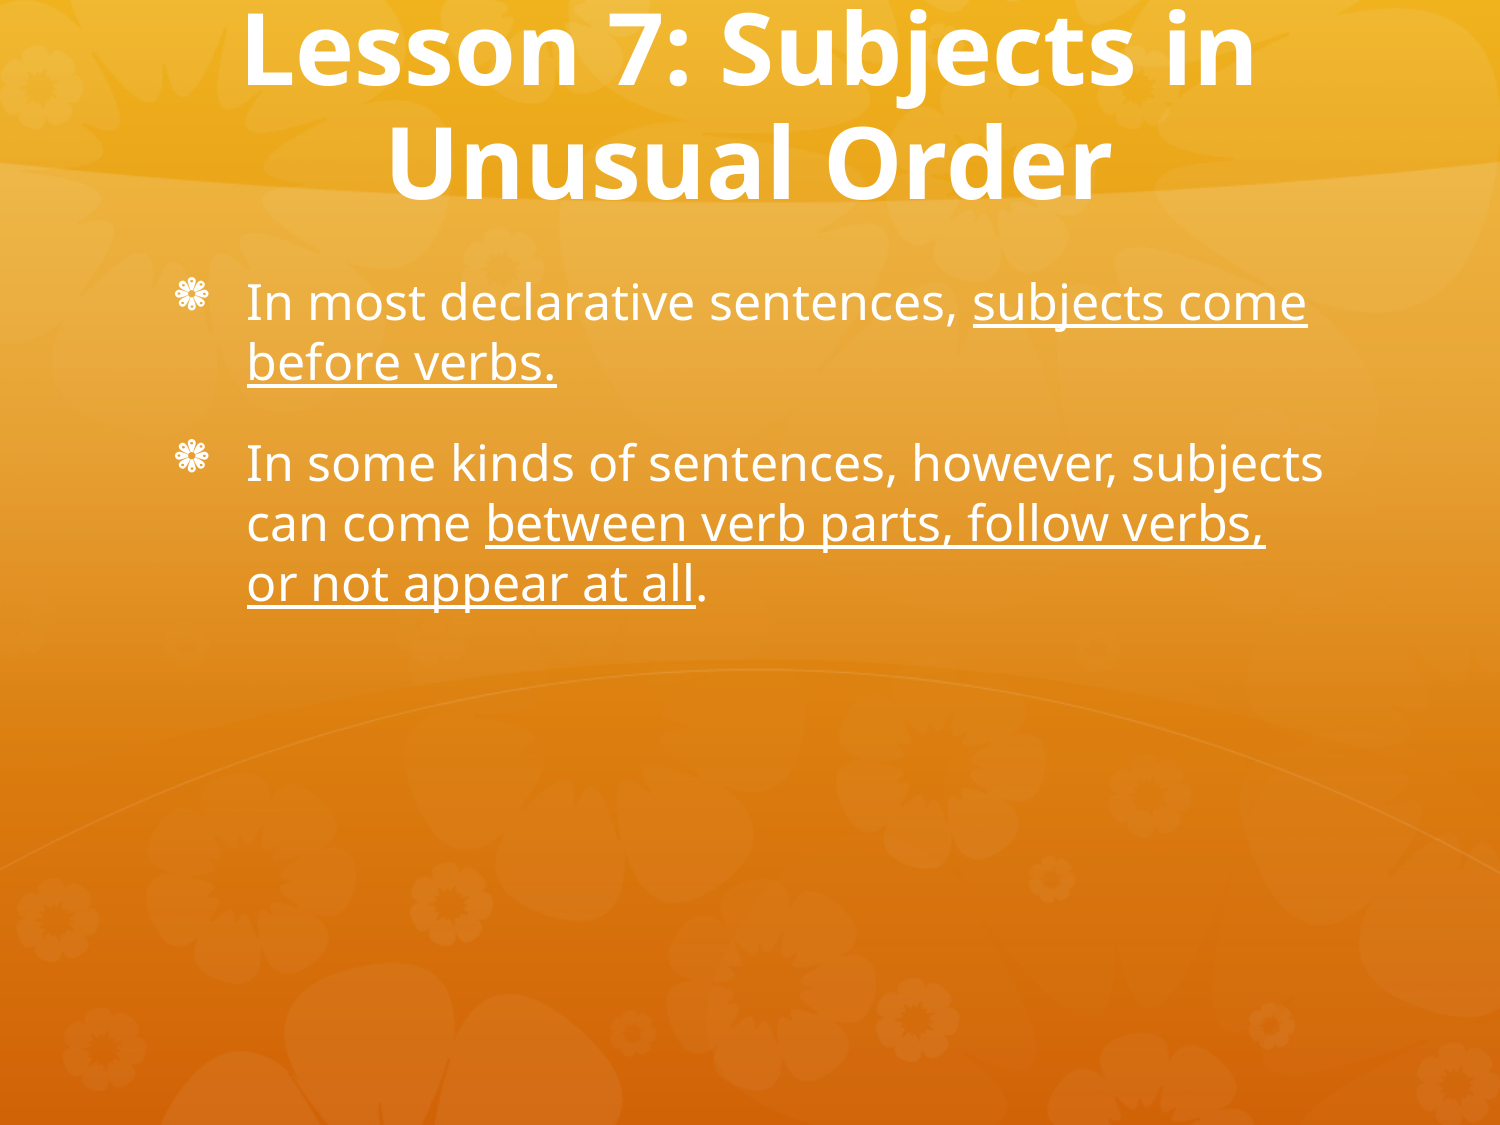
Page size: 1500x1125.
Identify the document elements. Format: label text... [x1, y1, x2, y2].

title Lesson 7: Subjects in Unusual Order [127, 14, 1372, 203]
picture [0, 0, 1500, 1125]
list In most declarative sentences, subjects come before verbs. In some kinds of sentences, however, subjects can come between verb parts, follow verbs, or not appear at all. [156, 262, 1344, 967]
